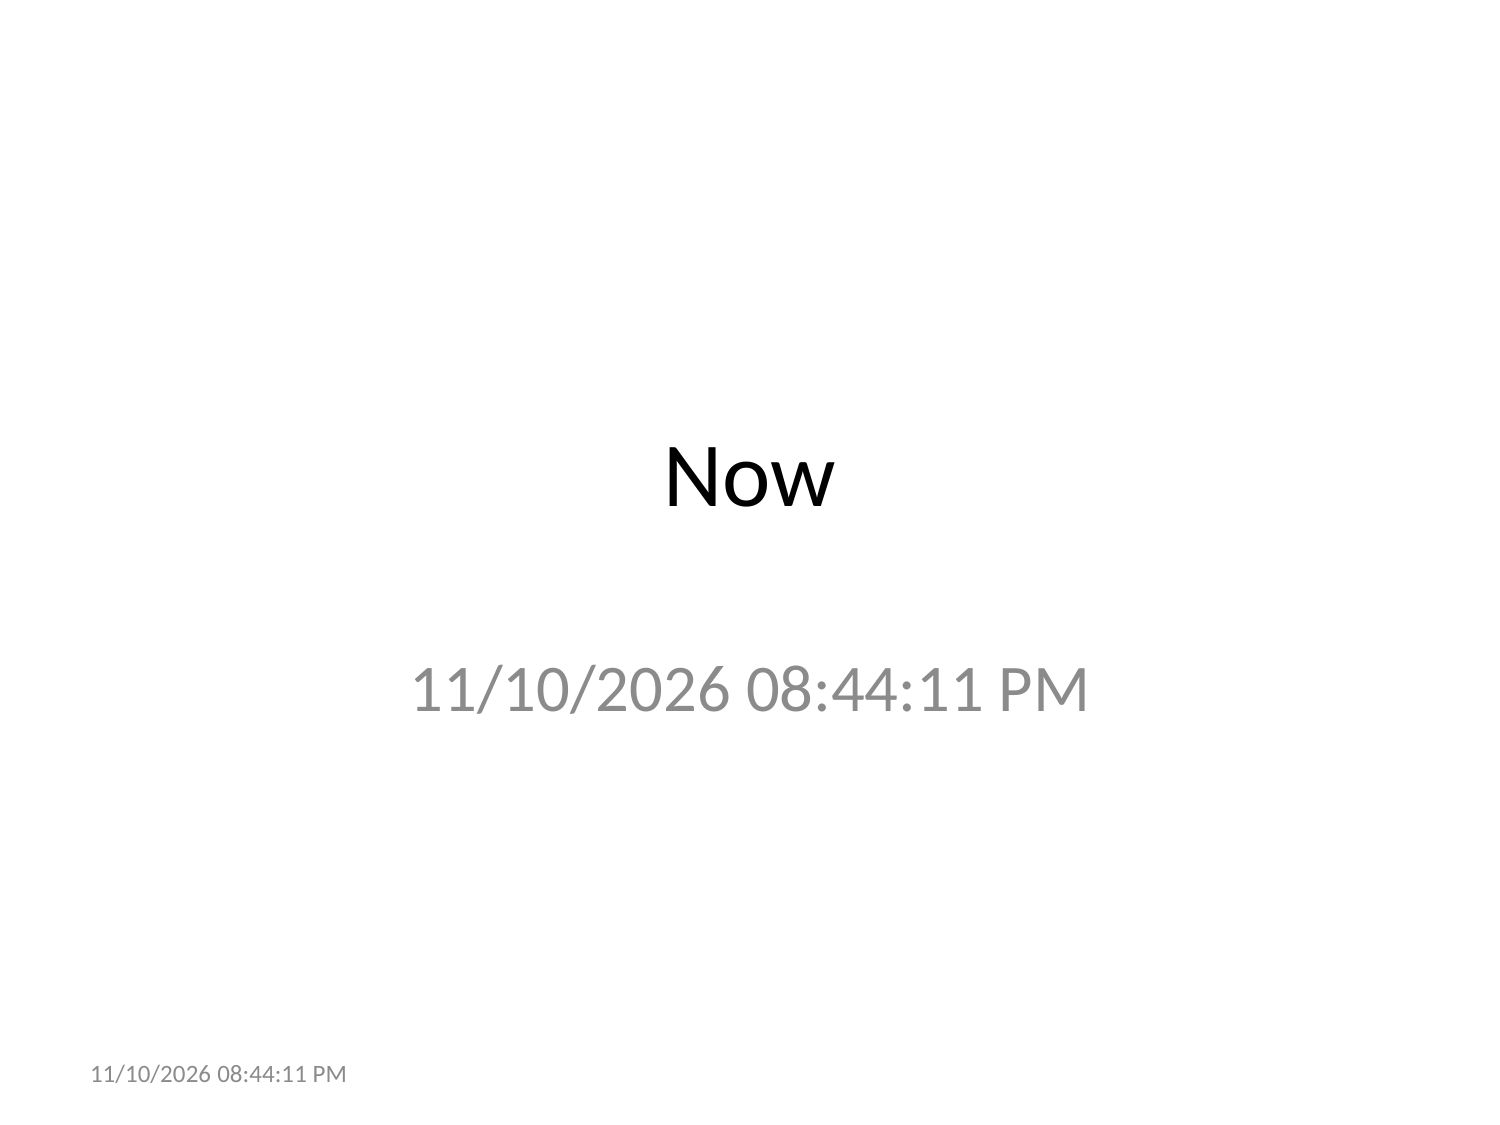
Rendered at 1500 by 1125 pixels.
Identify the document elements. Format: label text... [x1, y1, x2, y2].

title Now [112, 349, 1388, 591]
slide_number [75, 1042, 425, 1103]
subtitle 2011-12-19 10:20:04 AM [225, 637, 1275, 925]
